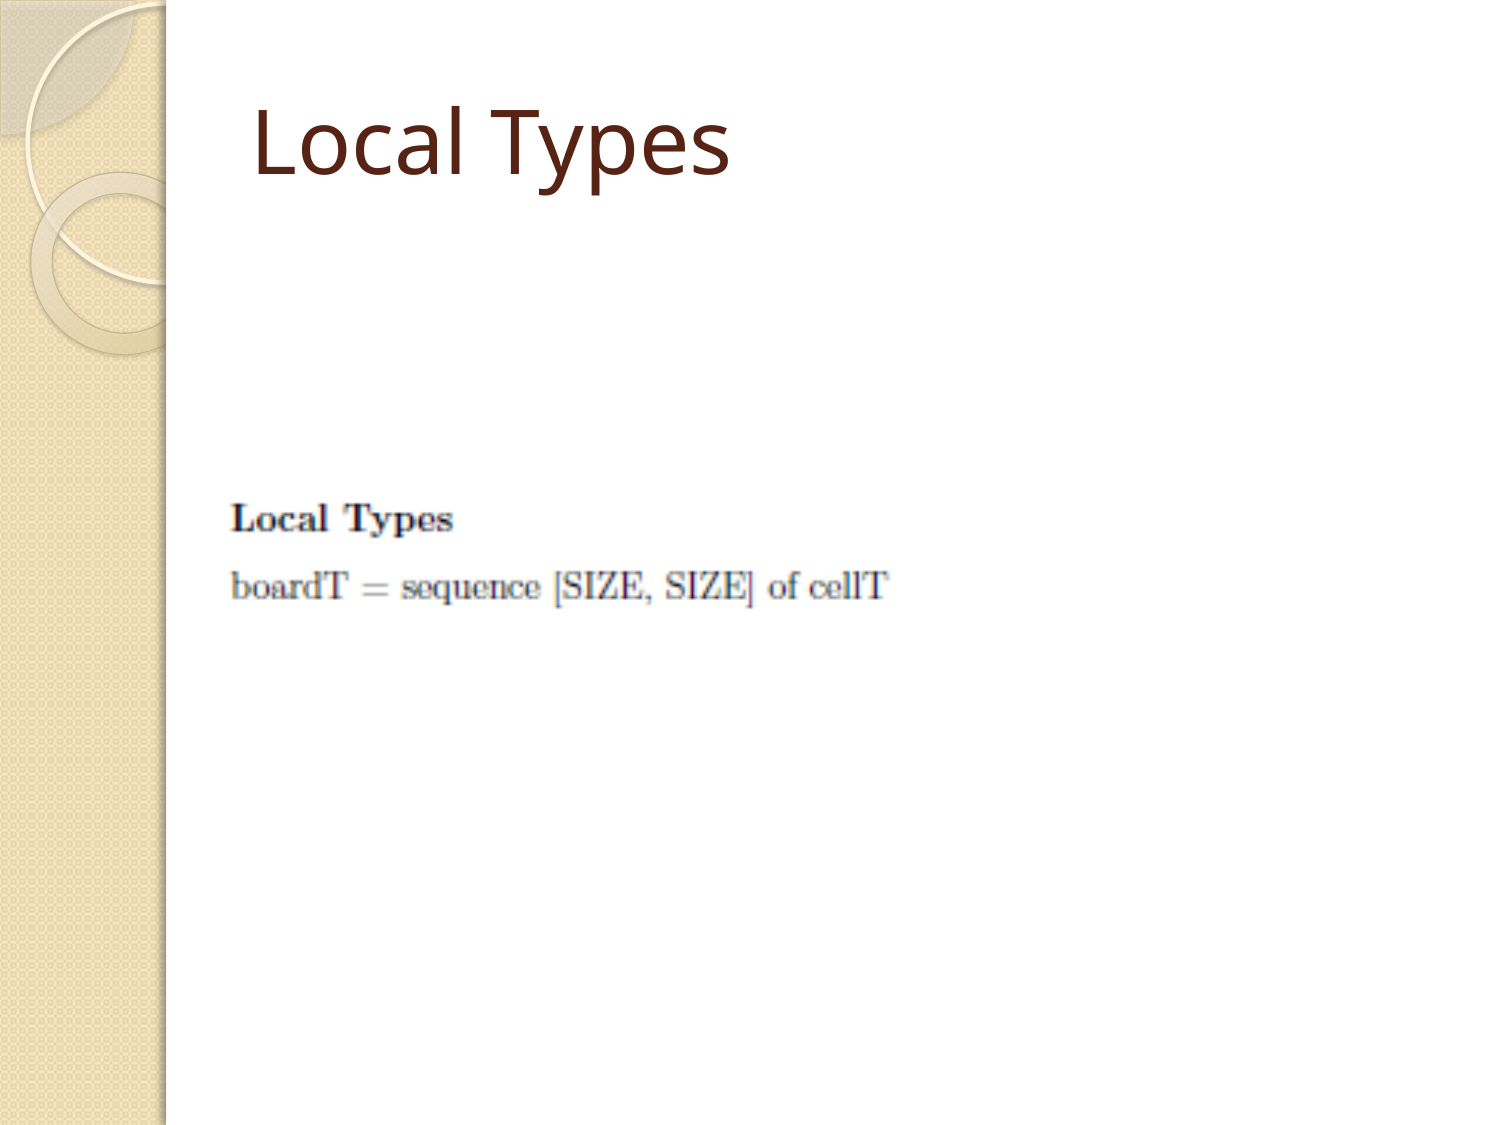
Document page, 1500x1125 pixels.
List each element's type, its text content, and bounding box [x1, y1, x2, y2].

title Local Types [235, 45, 1466, 233]
picture [199, 474, 918, 644]
